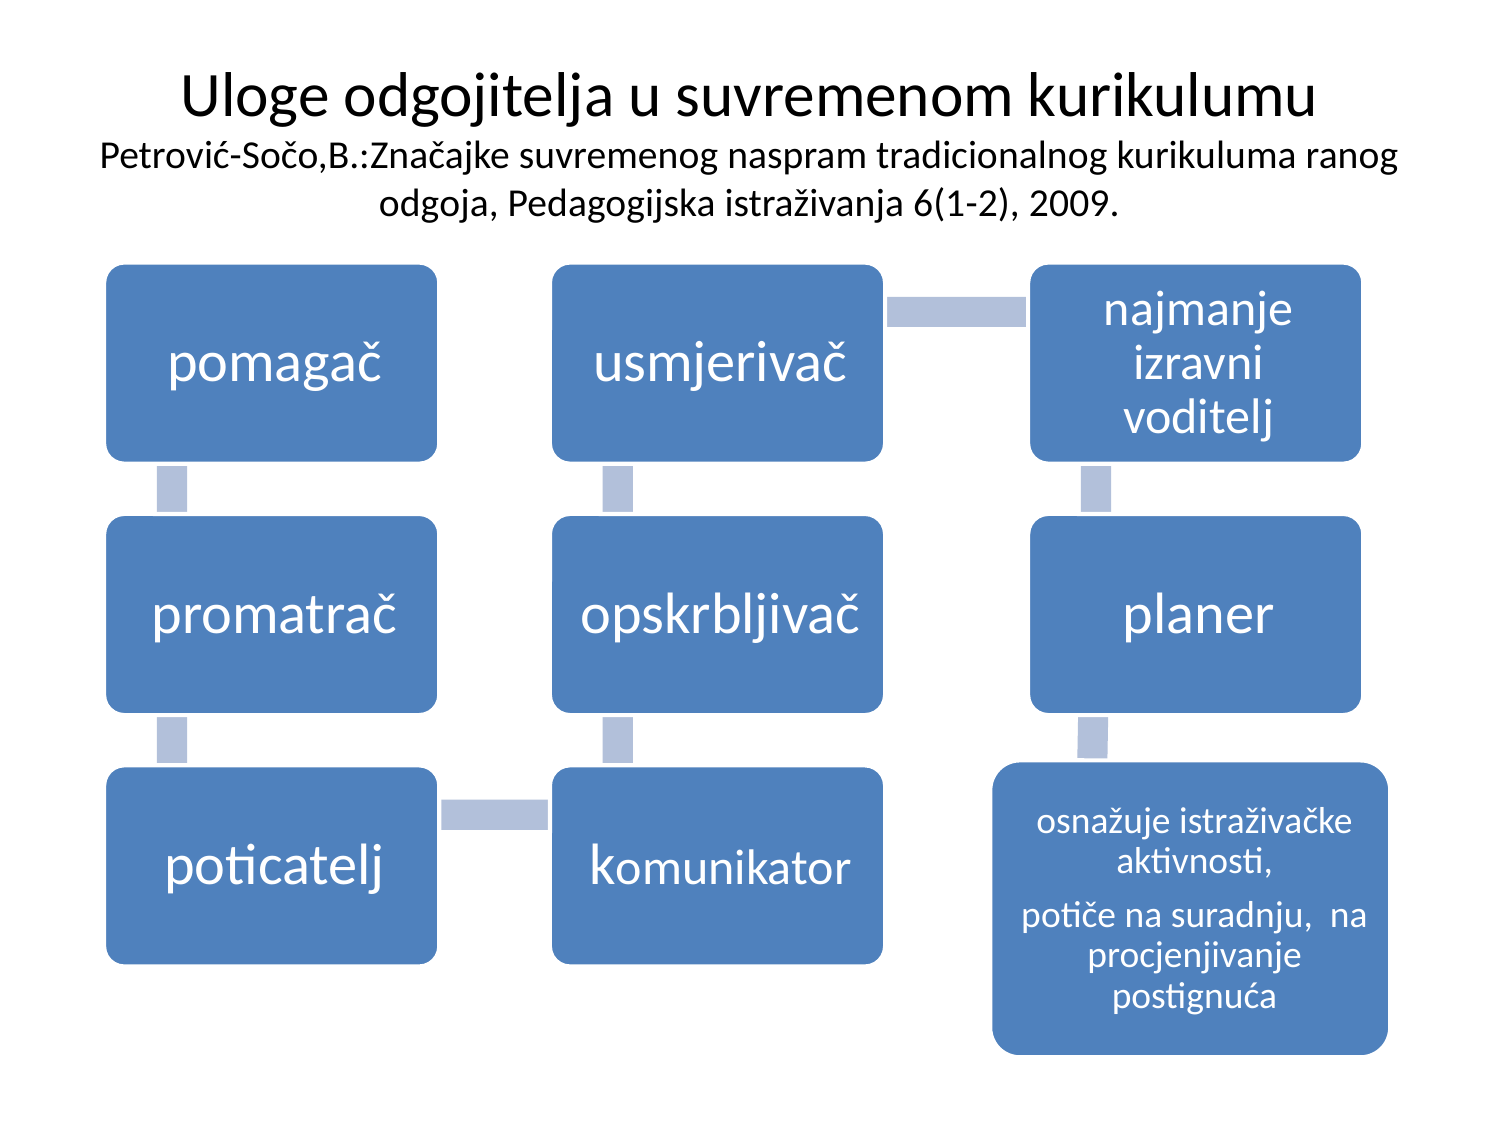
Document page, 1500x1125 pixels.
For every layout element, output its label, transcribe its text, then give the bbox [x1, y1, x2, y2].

title Uloge odgojitelja u suvremenom kurikulumu Petrović-Sočo,B.:Značajke suvremenog naspram tradicionalnog kurikuluma ranog odgoja, Pedagogijska istraživanja 6(1-2), 2009. [75, 45, 1425, 233]
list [74, 262, 1426, 1063]
